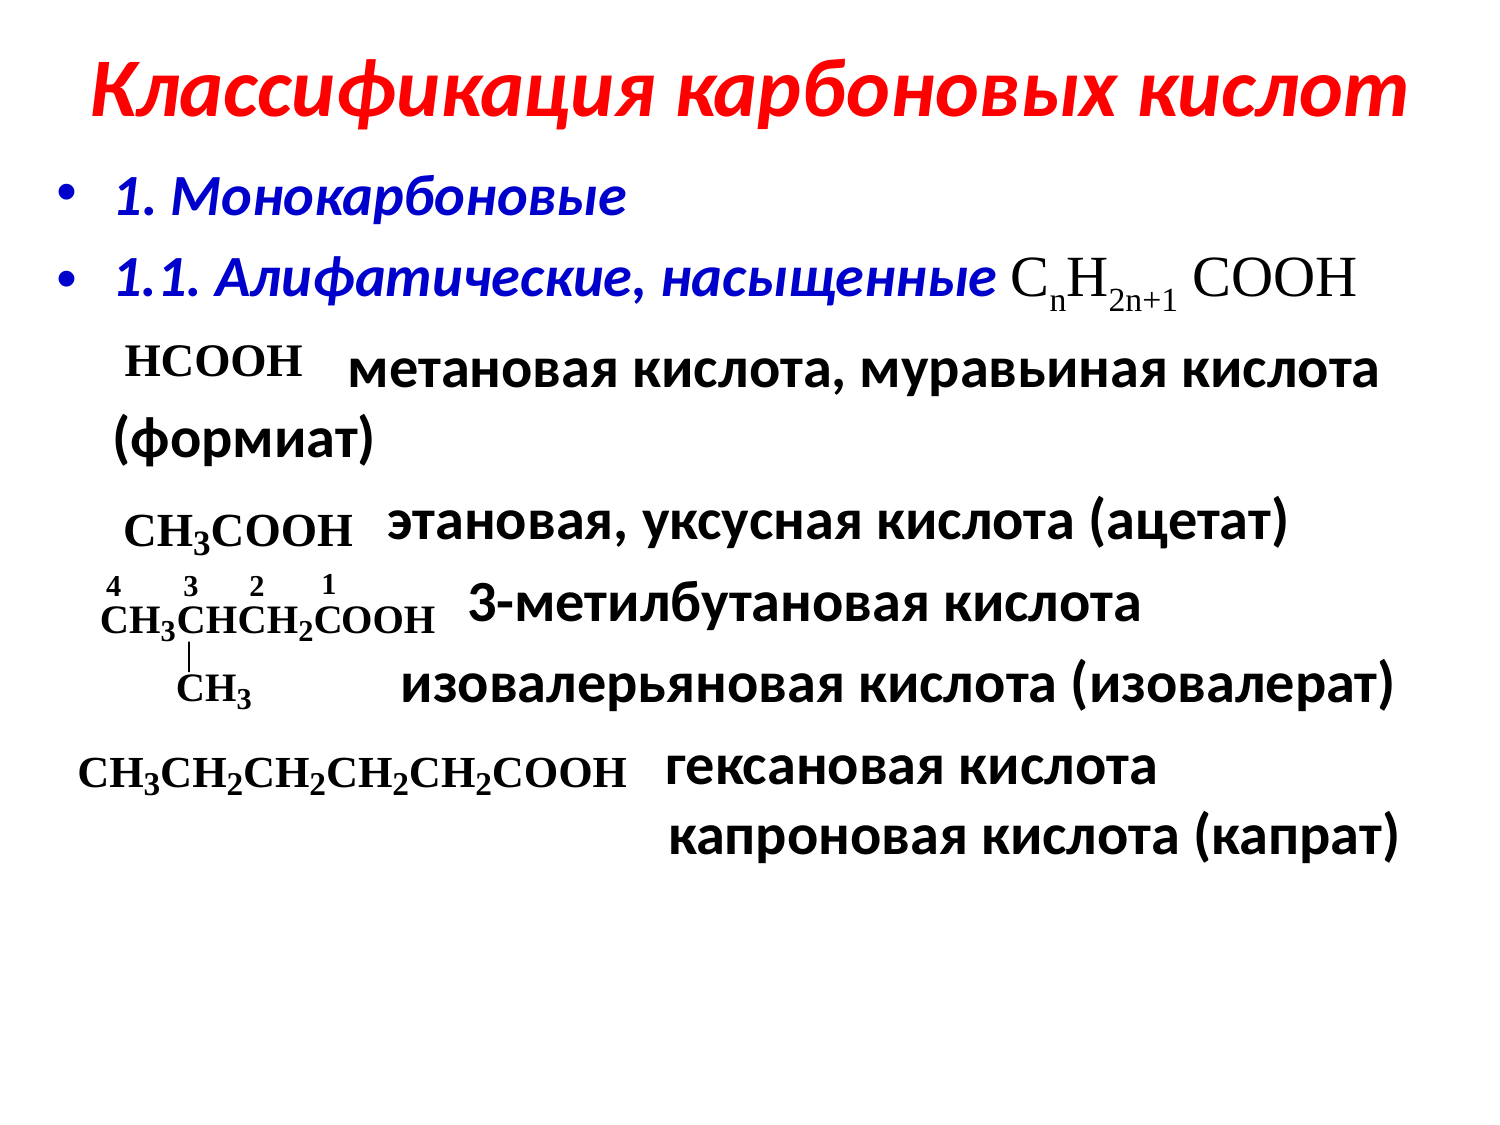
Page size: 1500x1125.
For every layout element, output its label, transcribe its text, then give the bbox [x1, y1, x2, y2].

title Классификация карбоновых кислот [0, 30, 1500, 136]
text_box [99, 570, 436, 724]
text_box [77, 751, 626, 810]
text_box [123, 339, 302, 393]
list 1. Монокарбоновые 1.1. Алифатические, насыщенные CnH2n+1 COOH метановая кислота, муравьиная кислота (формиат) этановая, уксусная кислота (ацетат) 3-метилбутановая кислота изовалерьяновая кислота (изовалерат) гексановая кислота капроновая кислота (капрат) [41, 148, 1471, 1095]
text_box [123, 508, 352, 569]
